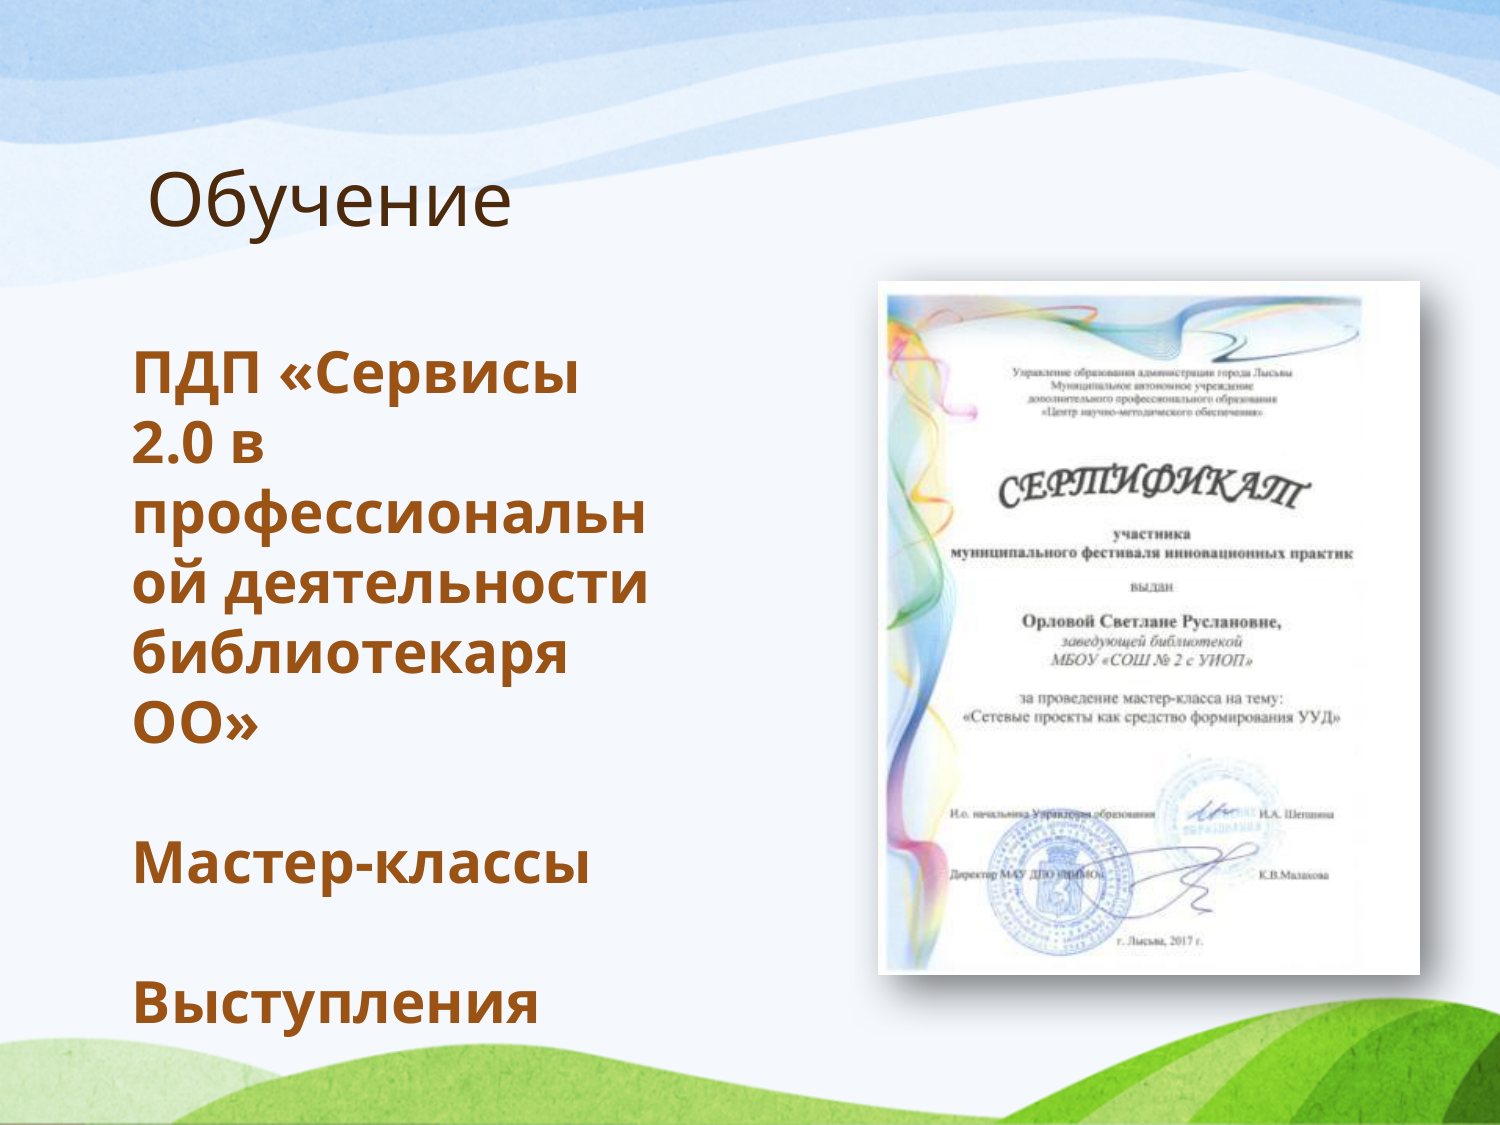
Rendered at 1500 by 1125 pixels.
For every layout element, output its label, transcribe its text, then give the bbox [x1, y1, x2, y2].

title Обучение [131, 50, 1369, 250]
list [878, 281, 1420, 975]
text_box ПДП «Сервисы 2.0 в профессиональной деятельности библиотекаря ОО» Мастер-классы Выступления [117, 328, 692, 1043]
picture [0, 0, 1500, 1125]
